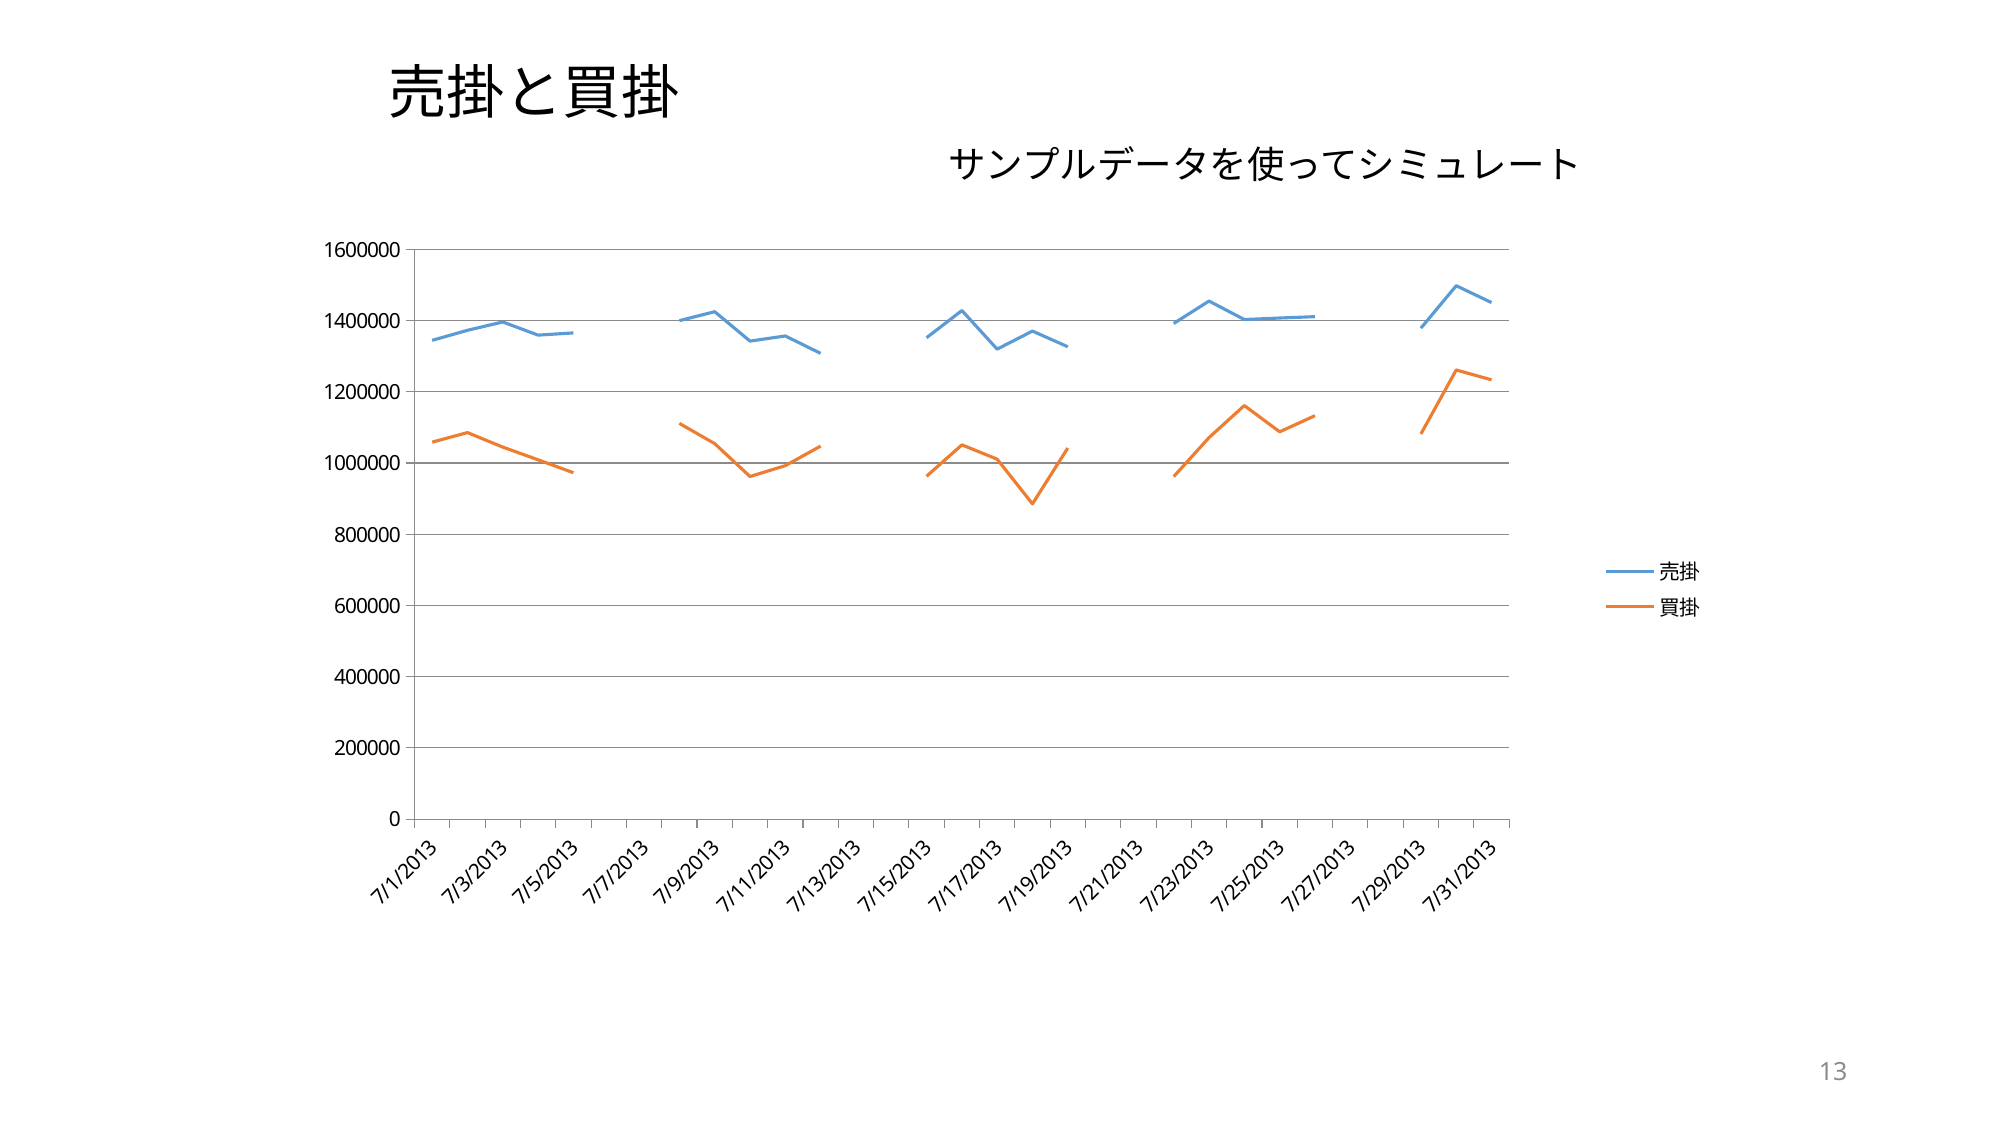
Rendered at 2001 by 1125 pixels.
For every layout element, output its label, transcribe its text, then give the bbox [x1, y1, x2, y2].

chart [253, 223, 1720, 955]
text_box サンプルデータを使ってシミュレート [933, 133, 1598, 194]
text_box 売掛と買掛 [373, 47, 695, 133]
slide_number 13 [1412, 1042, 1863, 1103]
